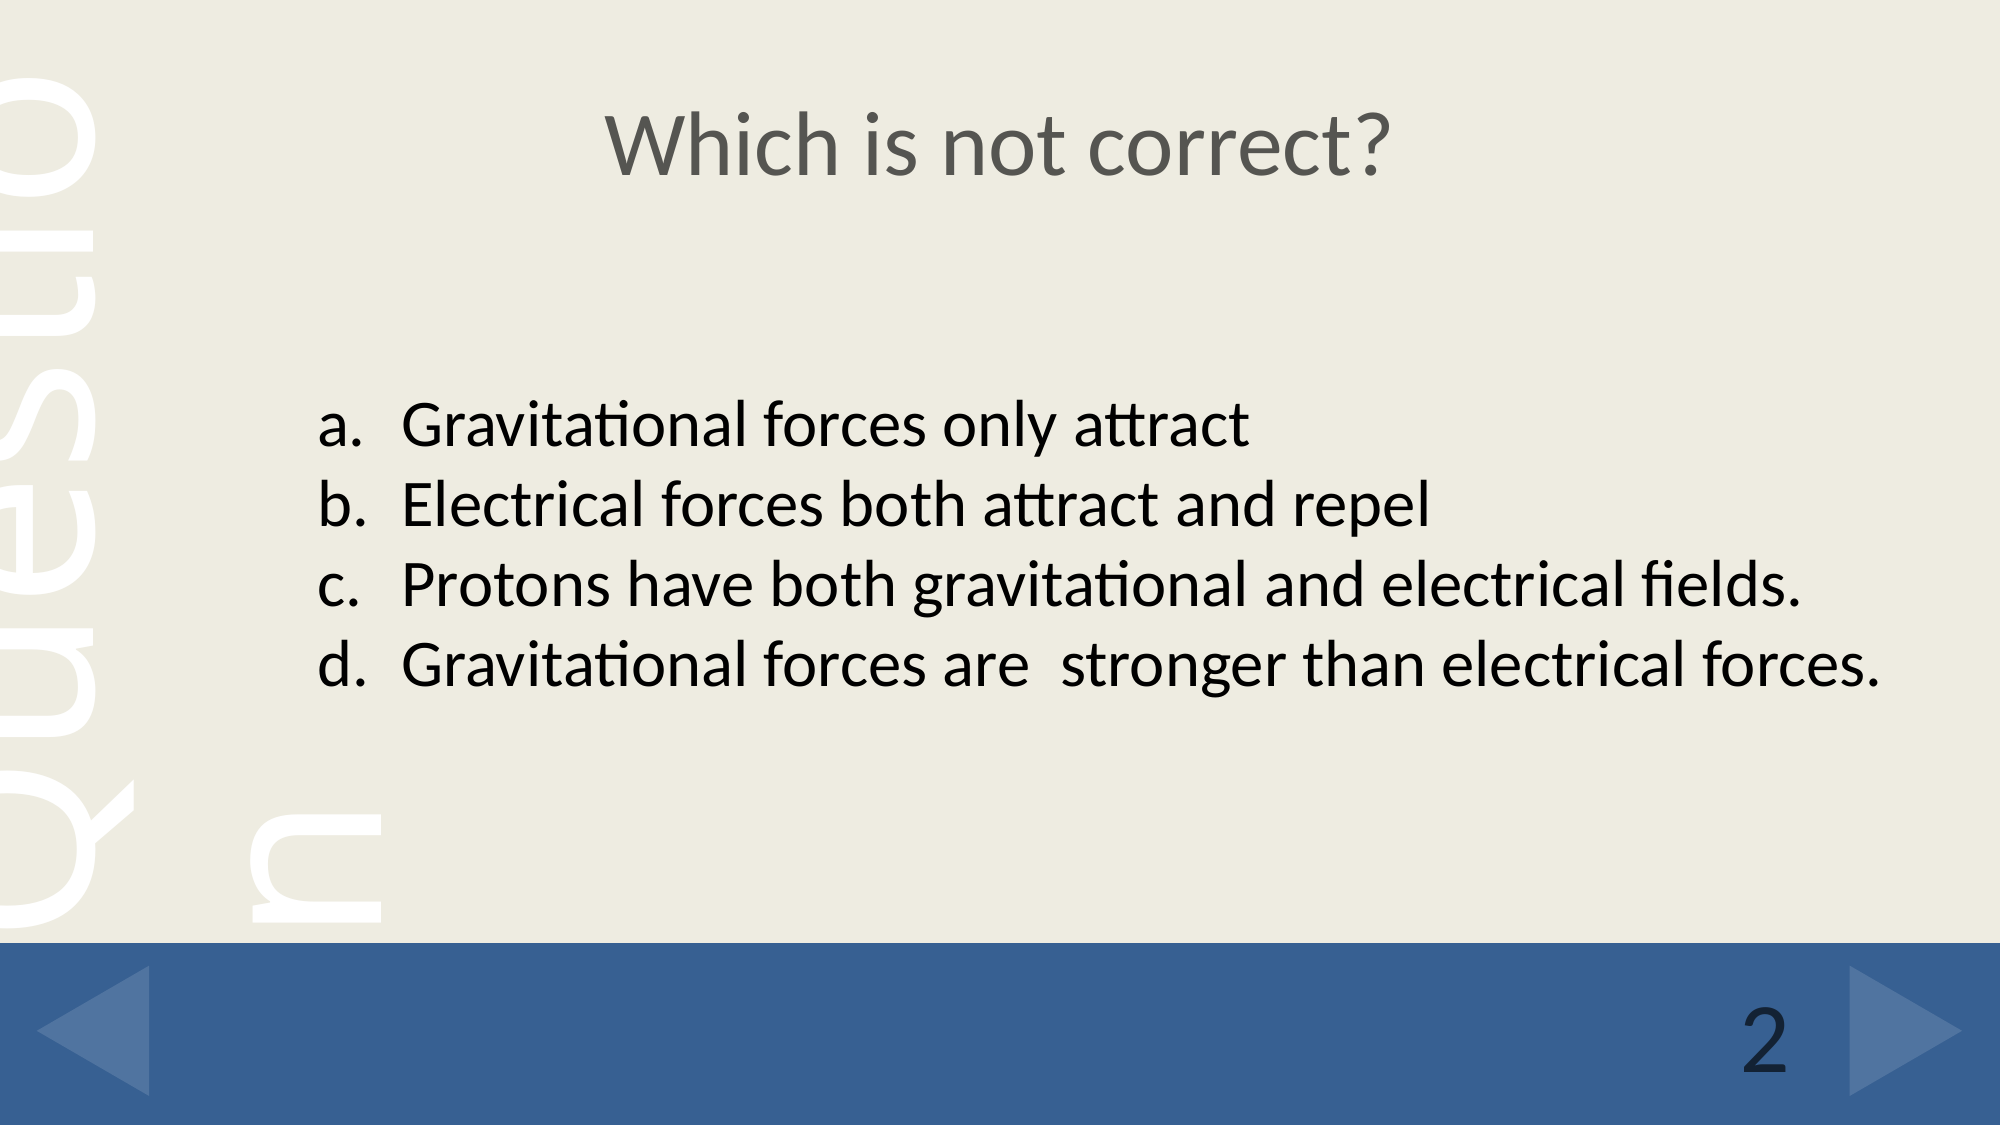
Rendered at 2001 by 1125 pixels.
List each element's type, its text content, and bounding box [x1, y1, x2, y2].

title Which is not correct? [99, 45, 1900, 233]
list Gravitational forces only attract Electrical forces both attract and repel Protons have both gravitational and electrical fields. Gravitational forces are stronger than electrical forces. [302, 307, 1935, 772]
list 2 [1494, 967, 1806, 1097]
